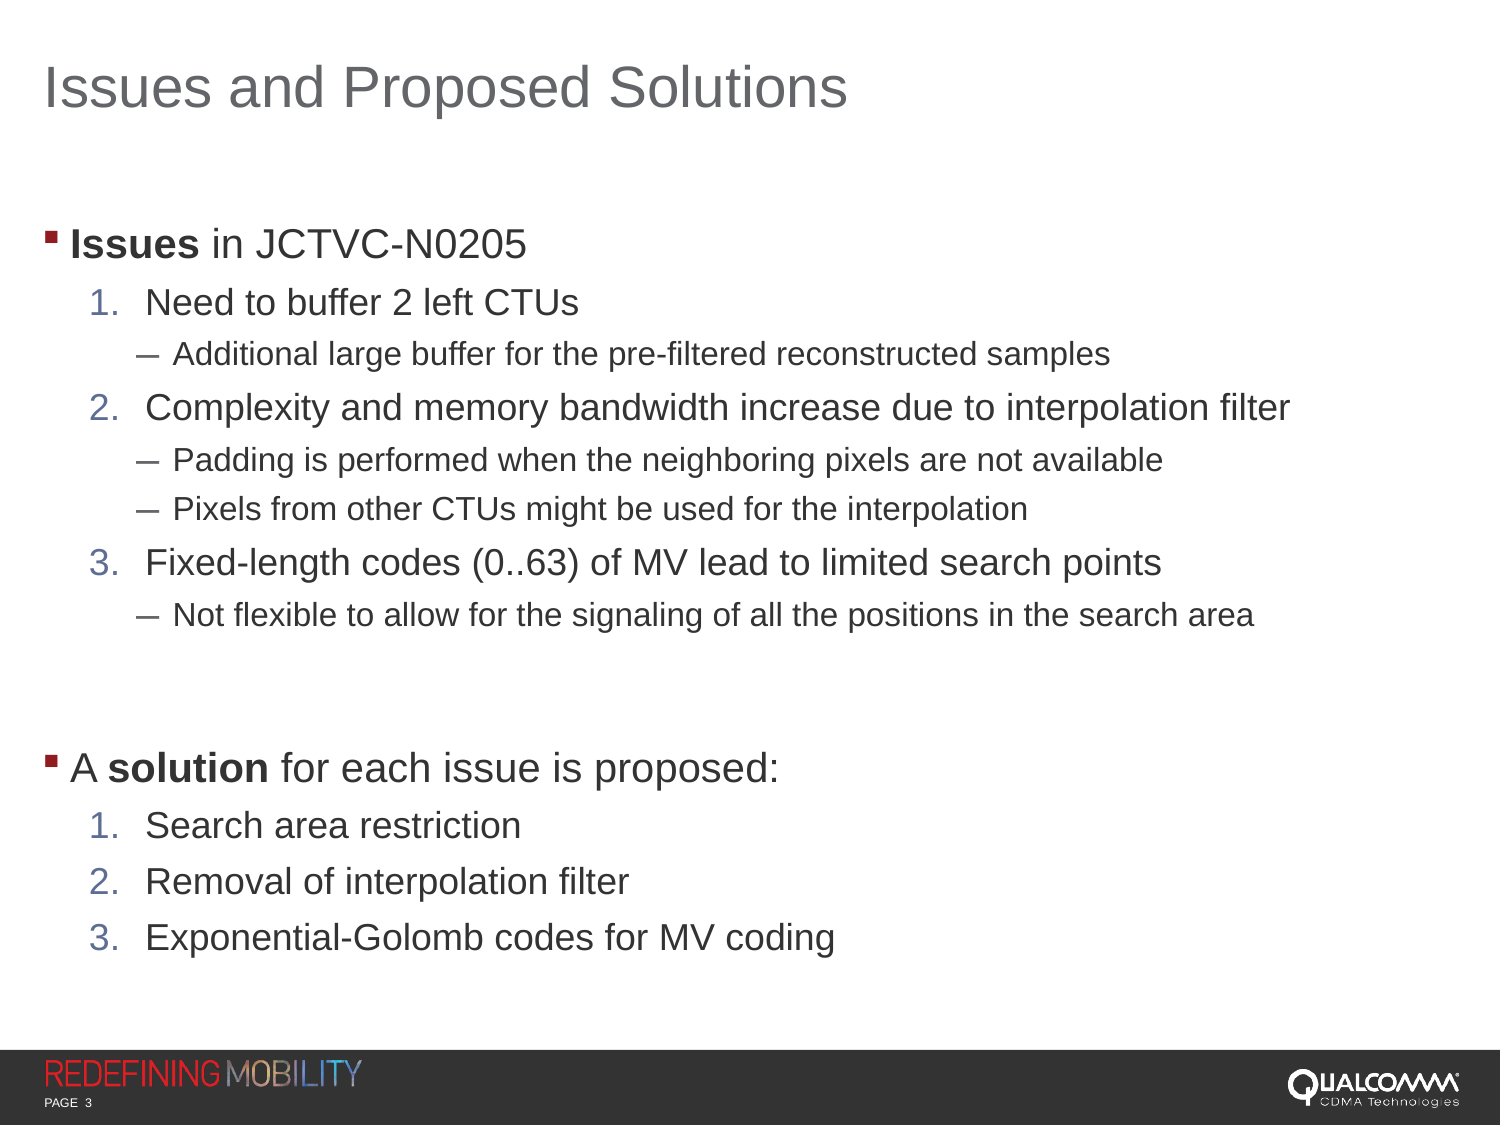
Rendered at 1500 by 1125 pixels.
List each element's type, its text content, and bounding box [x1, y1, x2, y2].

picture [30, 1048, 372, 1099]
list Issues in JCTVC-N0205 Need to buffer 2 left CTUs Additional large buffer for the pre-filtered reconstructed samples Complexity and memory bandwidth increase due to interpolation filter Padding is performed when the neighboring pixels are not available Pixels from other CTUs might be used for the interpolation Fixed-length codes (0..63) of MV lead to limited search points Not flexible to allow for the signaling of all the positions in the search area A solution for each issue is proposed: Search area restriction Removal of interpolation filter Exponential-Golomb codes for MV coding [26, 148, 1457, 1021]
title Issues and Proposed Solutions [28, 44, 1462, 138]
picture [1278, 1058, 1478, 1114]
